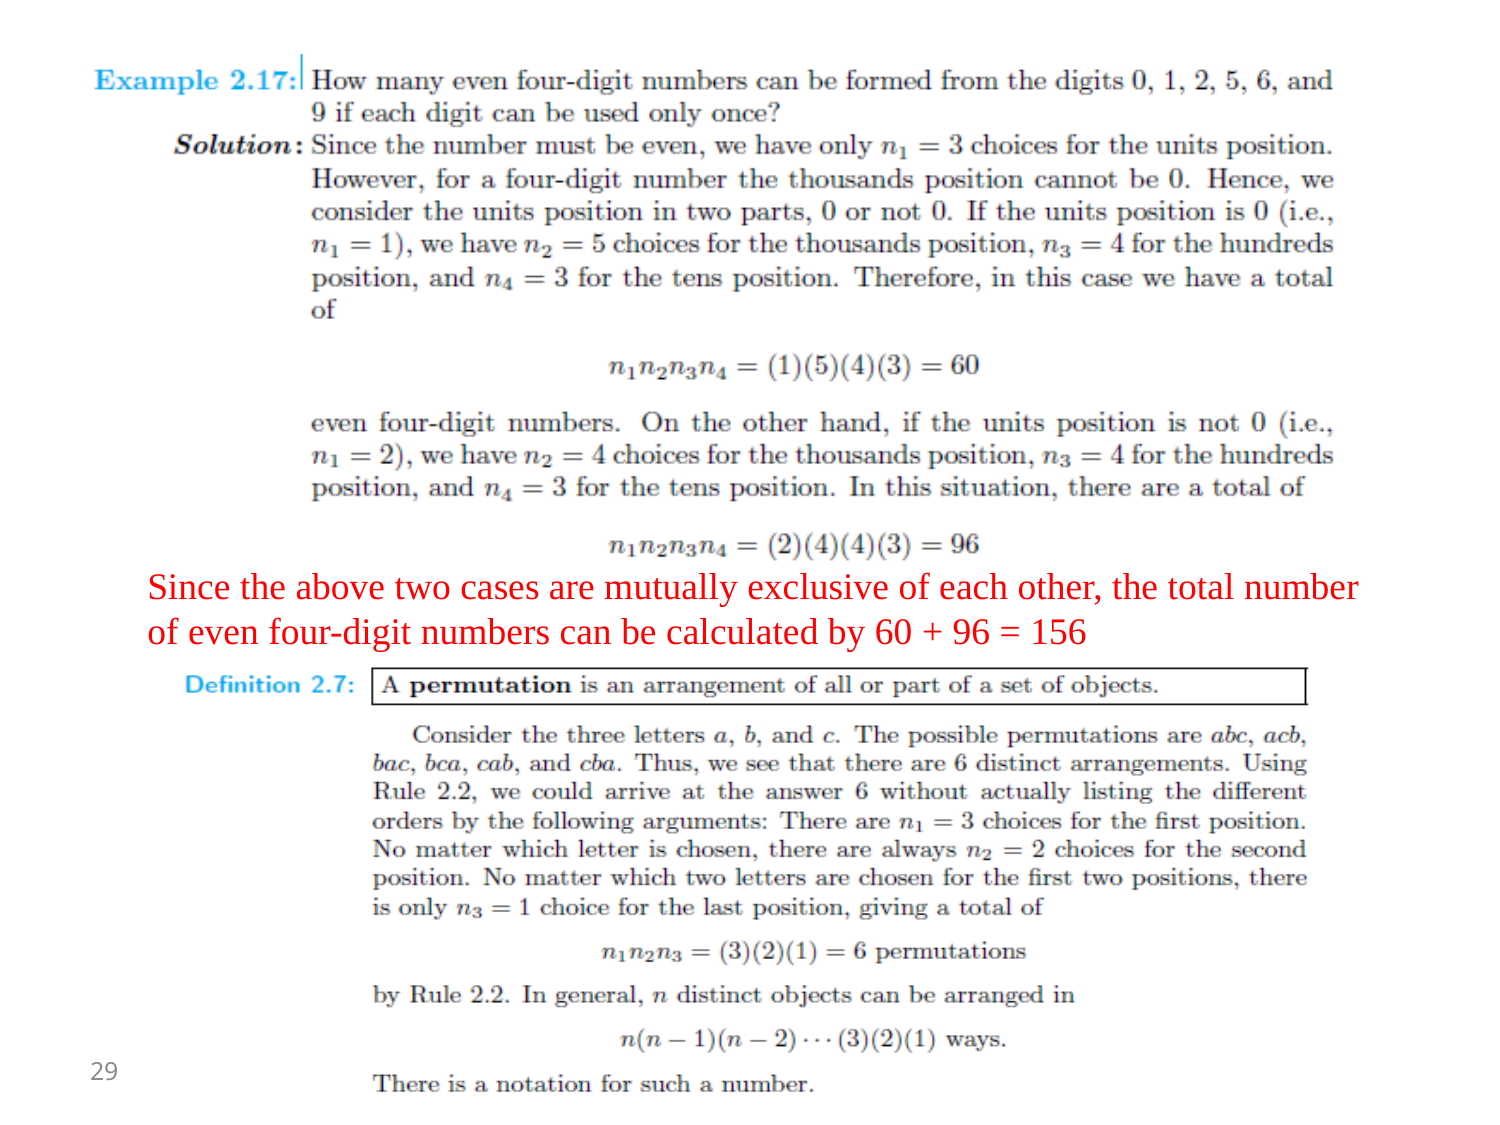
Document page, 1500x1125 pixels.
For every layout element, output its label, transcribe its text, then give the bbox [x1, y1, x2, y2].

slide_number 29 [75, 1042, 177, 1103]
picture [76, 54, 1367, 618]
text_box Since the above two cases are mutually exclusive of each other, the total number of even four-digit numbers can be calculated by 60 + 96 = 156 [132, 554, 1409, 660]
picture [182, 660, 1318, 1103]
